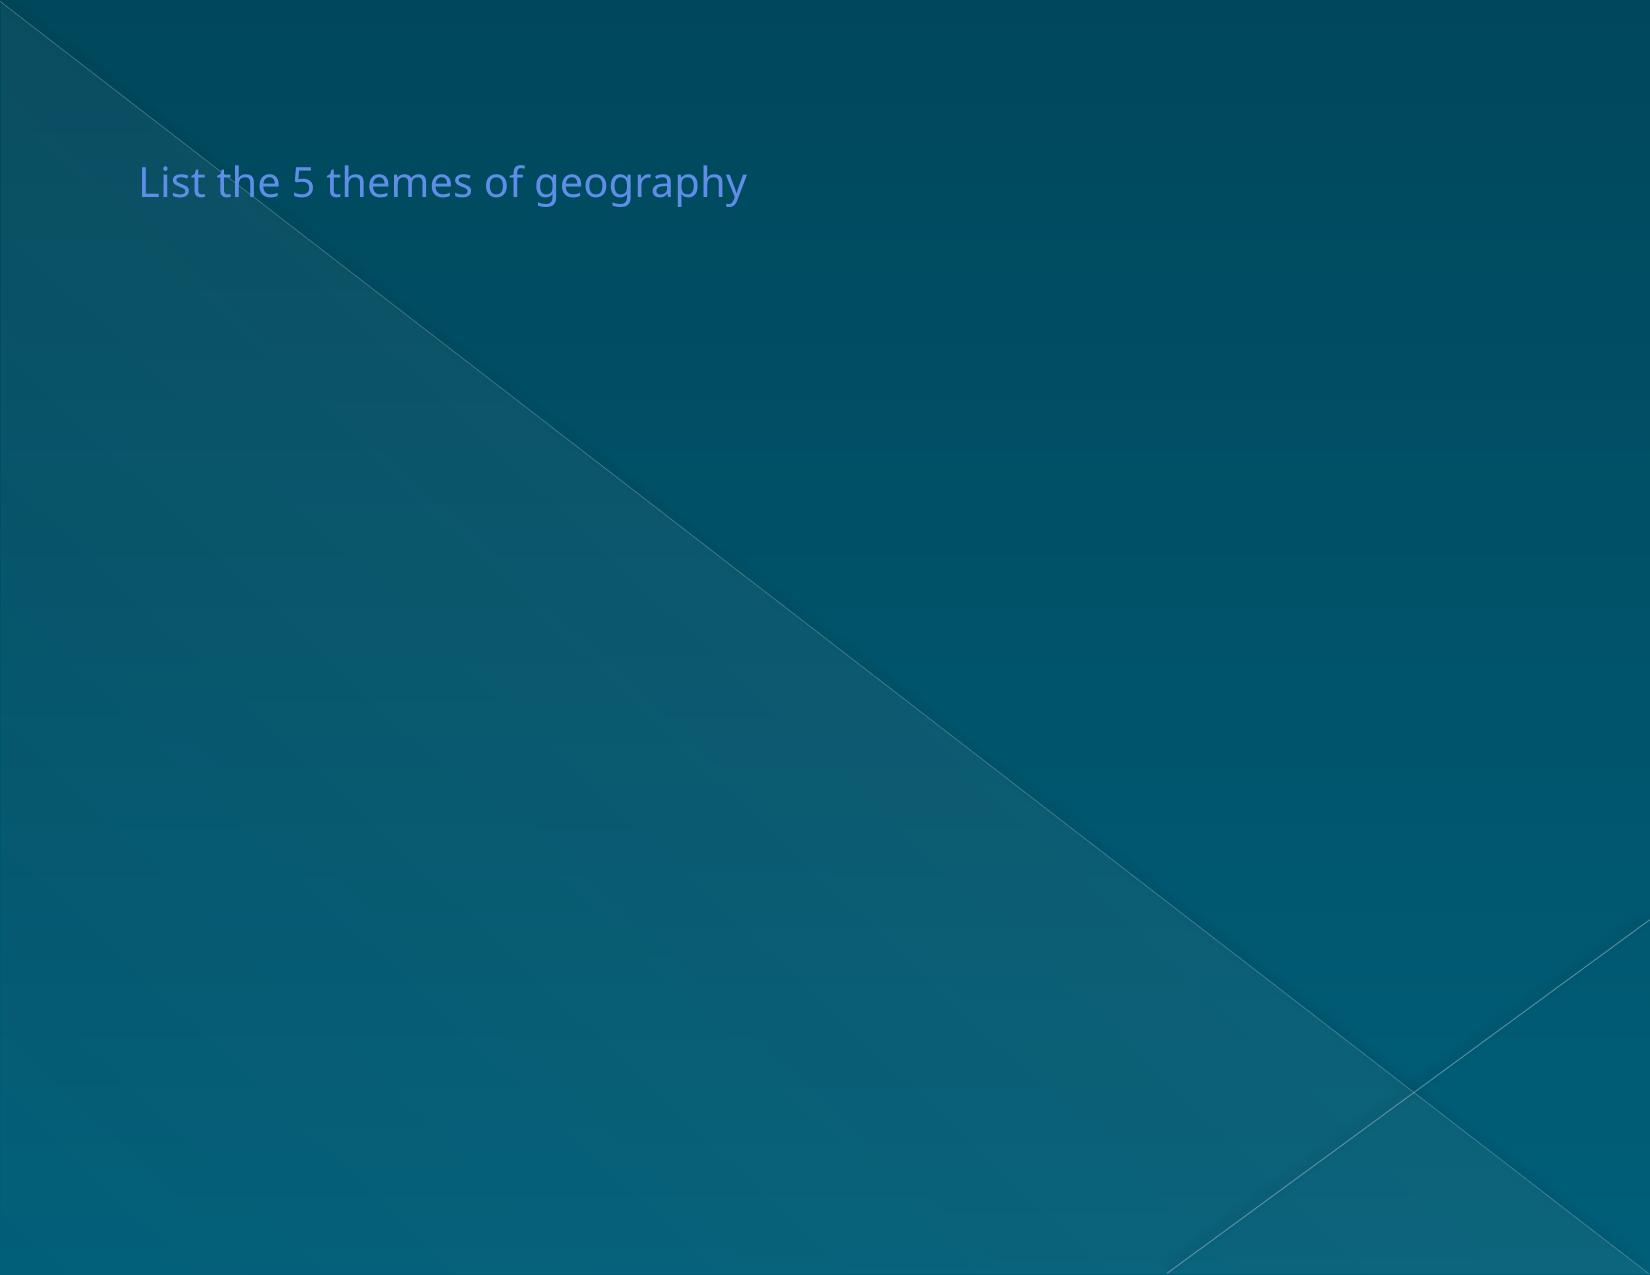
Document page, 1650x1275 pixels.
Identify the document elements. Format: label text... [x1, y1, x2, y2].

title List the 5 themes of geography [121, 117, 838, 250]
